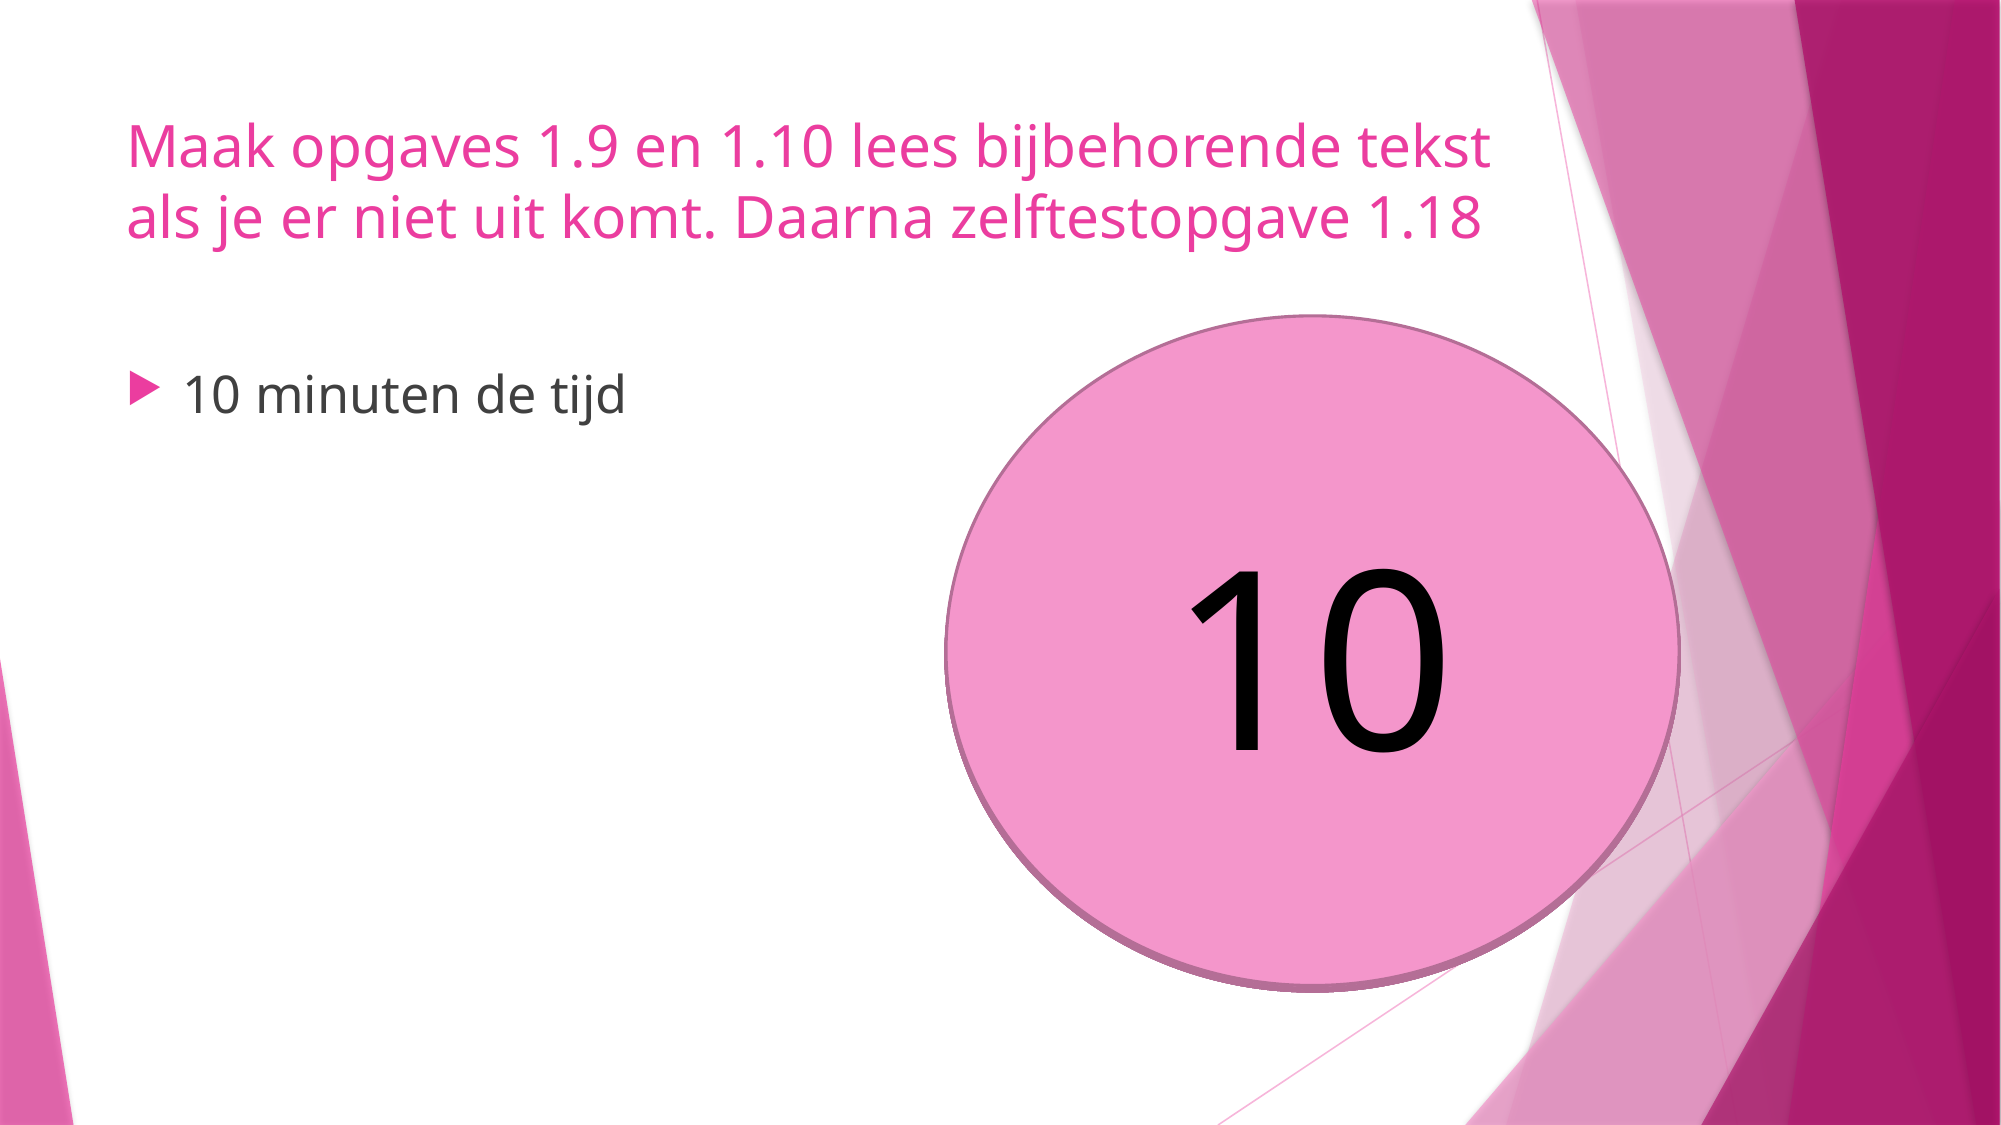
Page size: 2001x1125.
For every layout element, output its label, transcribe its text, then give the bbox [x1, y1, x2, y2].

text_box 10 [944, 314, 1681, 988]
list 10 minuten de tijd [111, 354, 774, 992]
text_box 7 [961, 748, 1667, 993]
text_box 9 [958, 742, 1668, 990]
title Maak opgaves 1.9 en 1.10 lees bijbehorende tekst als je er niet uit komt. Daarna zelftestopgave 1.18 [111, 101, 1522, 319]
